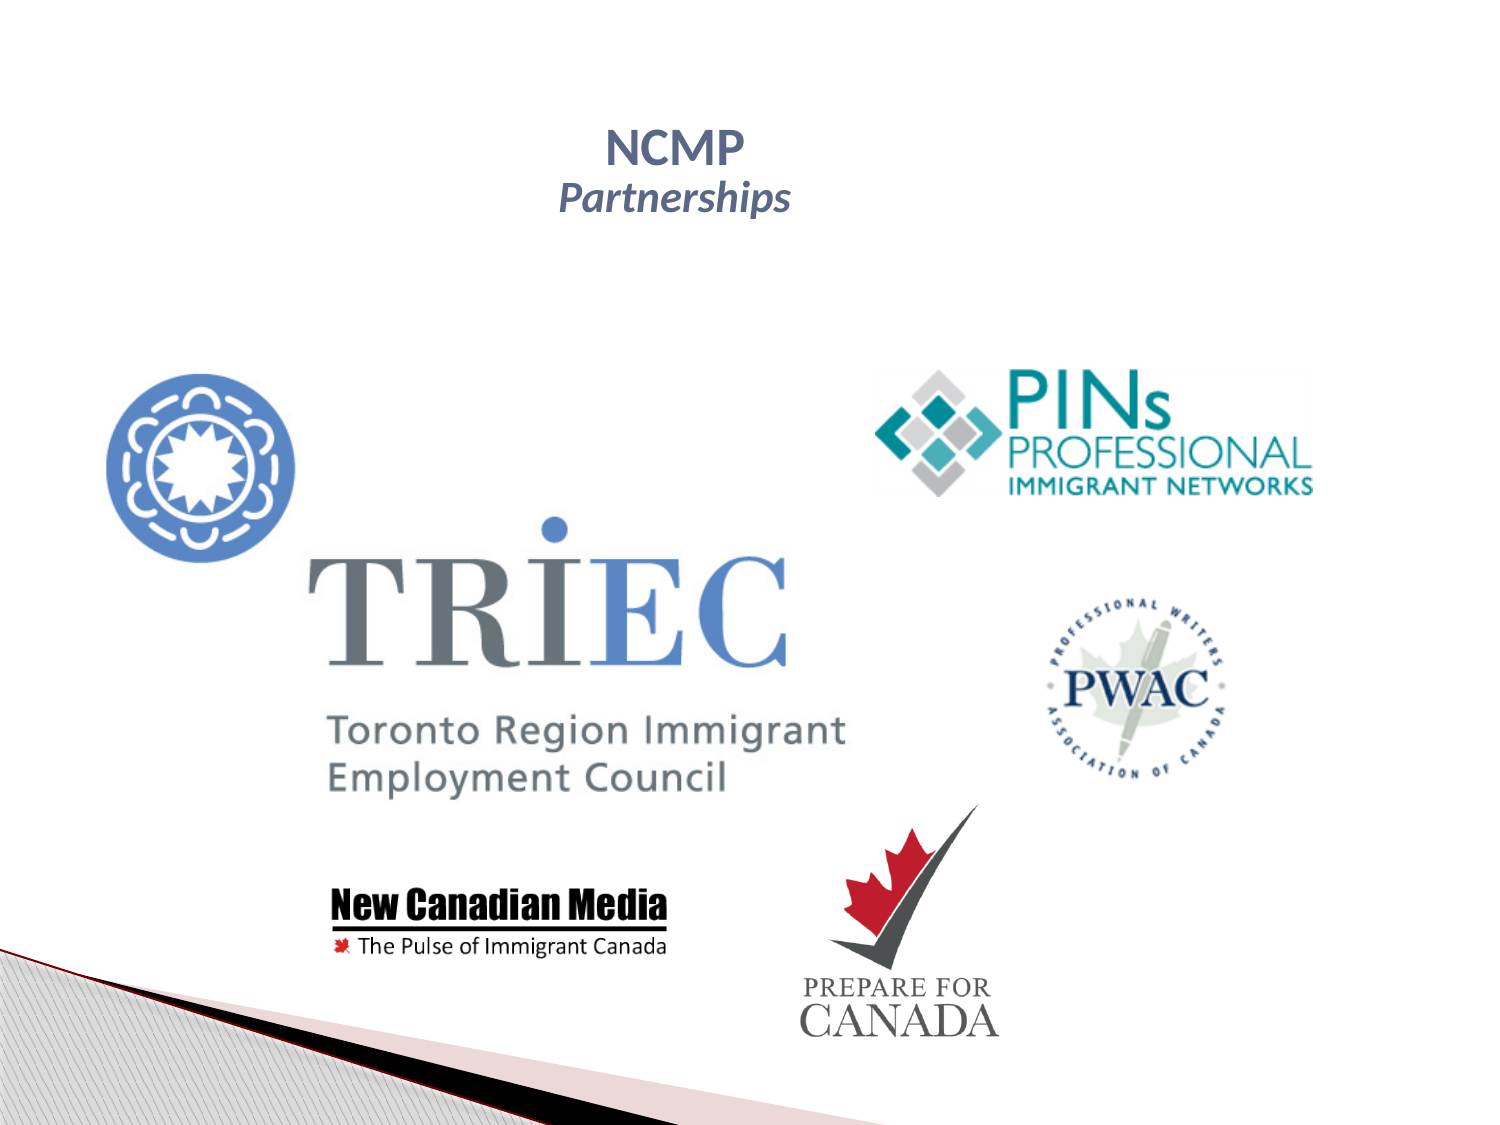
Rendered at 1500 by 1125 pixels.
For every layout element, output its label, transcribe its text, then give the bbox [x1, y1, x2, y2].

title NCMP Partnerships [0, 62, 1350, 233]
picture [324, 882, 673, 961]
picture [990, 584, 1313, 792]
picture [80, 349, 1015, 1041]
picture [874, 369, 1313, 497]
